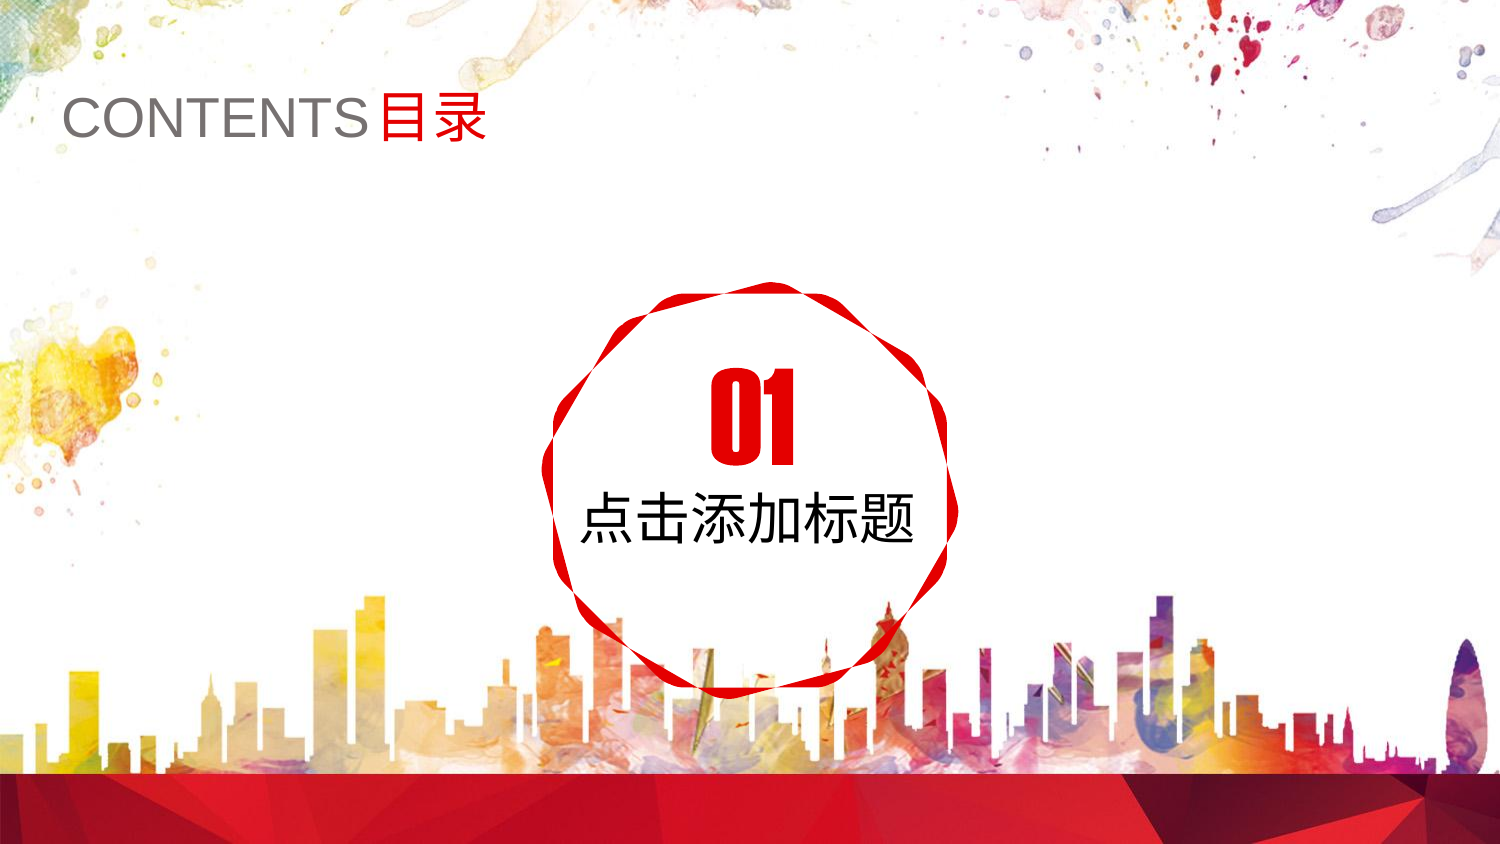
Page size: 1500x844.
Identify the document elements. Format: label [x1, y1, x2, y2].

picture [0, 0, 1500, 844]
text_box [533, 273, 967, 708]
